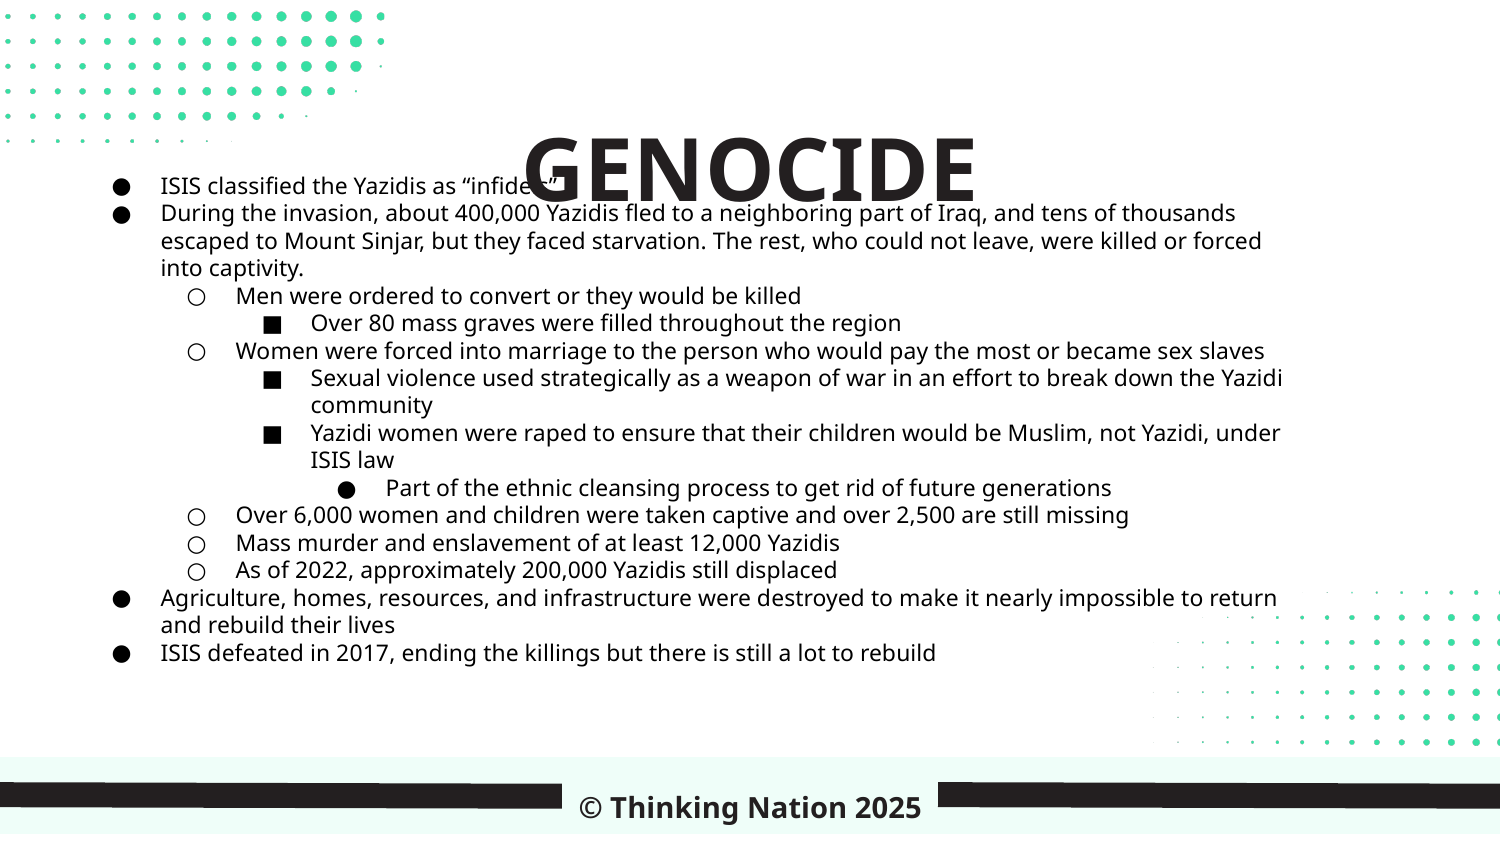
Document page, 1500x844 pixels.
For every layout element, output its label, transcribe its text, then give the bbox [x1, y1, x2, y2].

text_box GENOCIDE [209, 71, 1291, 219]
text_box ISIS classified the Yazidis as “infidels” During the invasion, about 400,000 Yazidis fled to a neighboring part of Iraq, and tens of thousands escaped to Mount Sinjar, but they faced starvation. The rest, who could not leave, were killed or forced into captivity. Men were ordered to convert or they would be killed Over 80 mass graves were filled throughout the region Women were forced into marriage to the person who would pay the most or became sex slaves Sexual violence used strategically as a weapon of war in an effort to break down the Yazidi community Yazidi women were raped to ensure that their children would be Muslim, not Yazidi, under ISIS law Part of the ethnic cleansing process to get rid of future generations Over 6,000 women and children were taken captive and over 2,500 are still missing Mass murder and enslavement of at least 12,000 Yazidis As of 2022, approximately 200,000 Yazidis still displaced Agriculture, homes, resources, and infrastructure were destroyed to make it nearly impossible to return and rebuild their lives ISIS defeated in 2017, ending the killings but there is still a lot to rebuild [85, 171, 1307, 666]
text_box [0, 756, 1500, 835]
text_box [0, 0, 385, 144]
text_box [1128, 590, 1500, 755]
